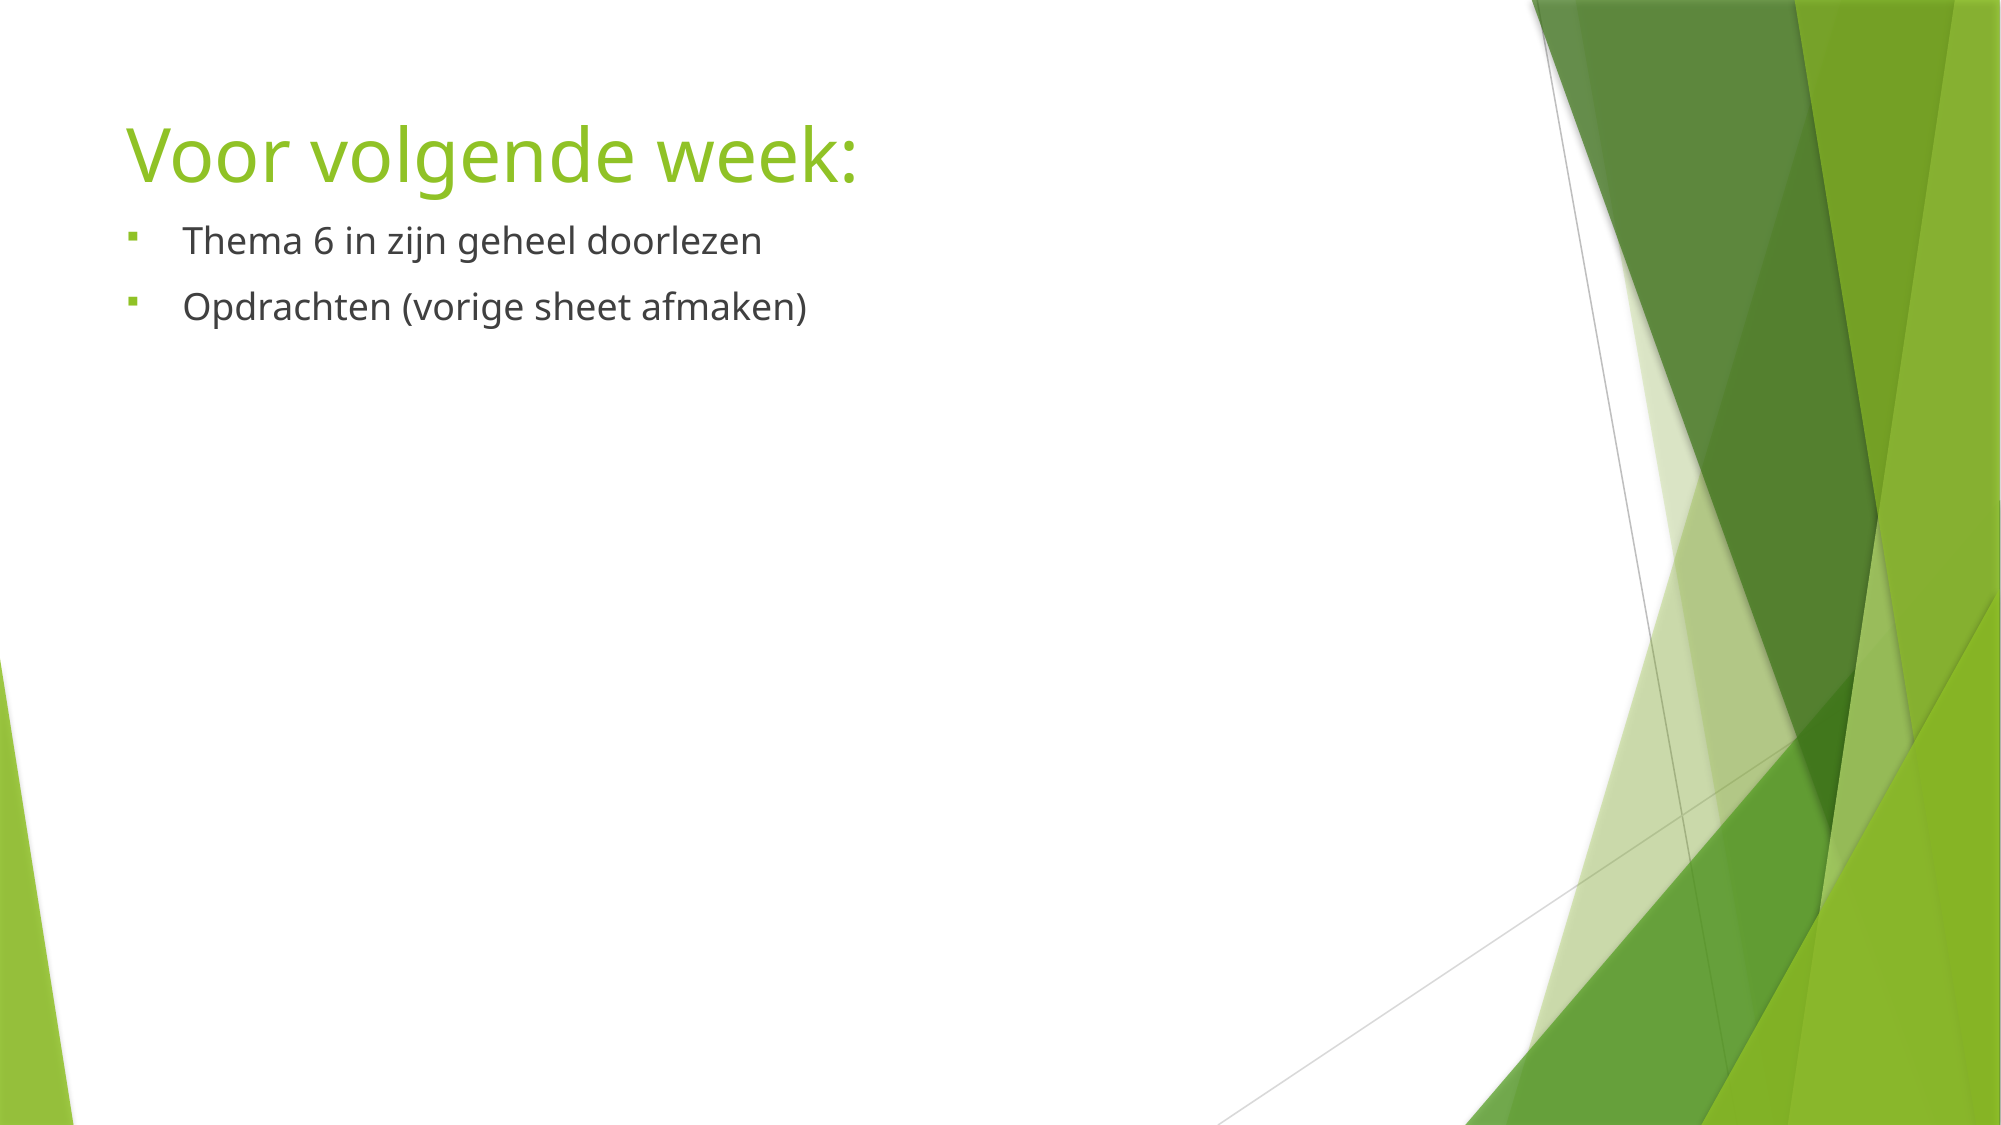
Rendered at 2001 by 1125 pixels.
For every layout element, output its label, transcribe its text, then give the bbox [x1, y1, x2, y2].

title Voor volgende week: [111, 99, 1522, 210]
list Thema 6 in zijn geheel doorlezen Opdrachten (vorige sheet afmaken) [111, 210, 1522, 992]
